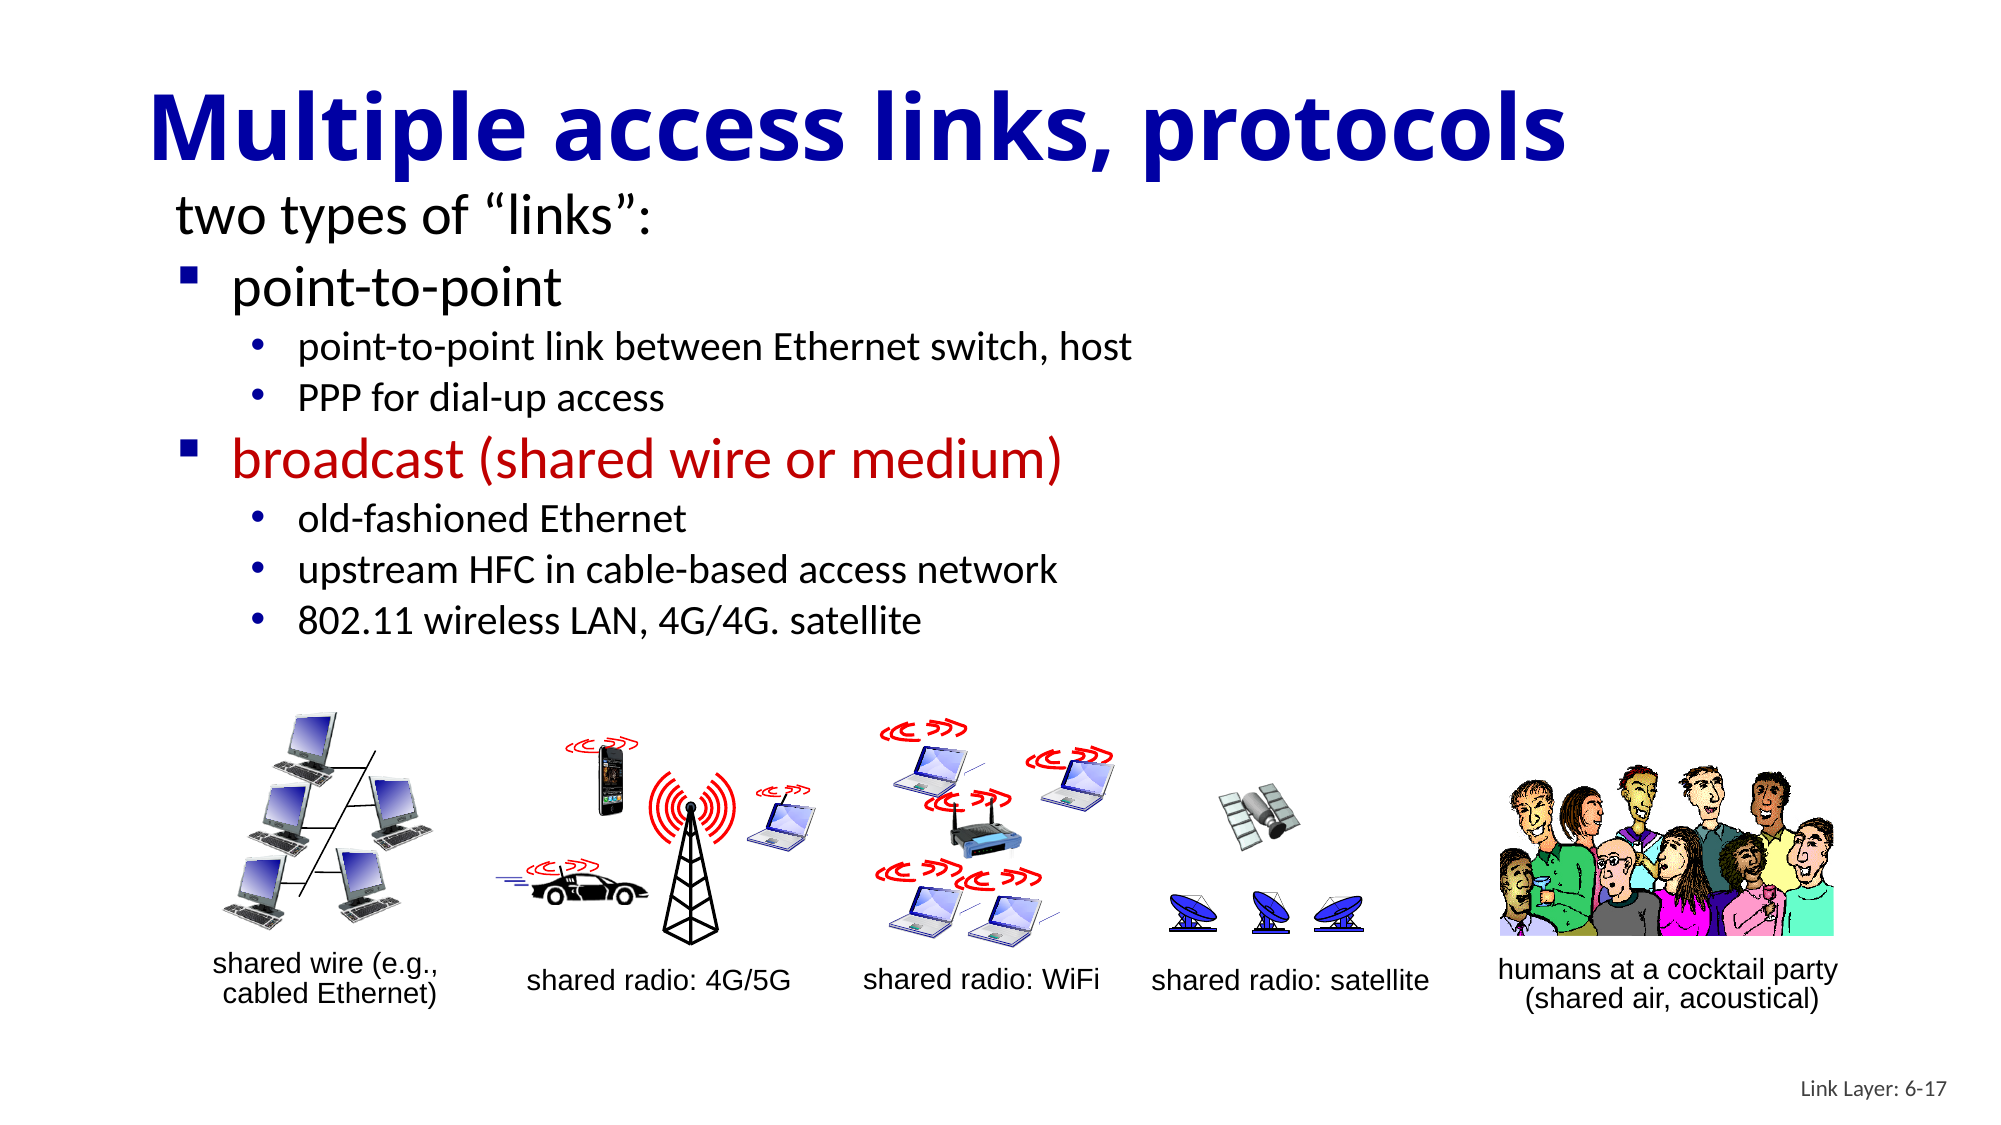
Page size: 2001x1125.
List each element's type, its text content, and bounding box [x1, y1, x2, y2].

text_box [256, 708, 339, 793]
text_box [1252, 891, 1289, 934]
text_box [1169, 894, 1217, 932]
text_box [1314, 896, 1364, 931]
picture [1500, 764, 1834, 936]
title Multiple access links, protocols [131, 57, 1857, 205]
text_box shared wire (e.g., cabled Ethernet) [198, 942, 463, 1017]
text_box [366, 772, 449, 857]
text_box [206, 851, 289, 936]
text_box shared radio: 4G/5G [511, 959, 807, 1004]
text_box shared radio: WiFi [848, 958, 1116, 1003]
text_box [1026, 746, 1115, 813]
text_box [880, 719, 986, 799]
text_box shared radio: satellite [1136, 959, 1453, 1004]
text_box two types of “links”: point-to-point point-to-point link between Ethernet switch, host PPP for dial-up access broadcast (shared wire or medium) old-fashioned Ethernet upstream HFC in cable-based access network 802.11 wireless LAN, 4G/4G. satellite [160, 179, 1436, 720]
slide_number Link Layer: 6-17 [1512, 1056, 1963, 1117]
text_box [231, 778, 314, 864]
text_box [333, 844, 417, 929]
picture [1214, 777, 1307, 857]
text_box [876, 859, 981, 940]
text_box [925, 789, 1022, 859]
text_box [955, 868, 1060, 949]
text_box humans at a cocktail party (shared air, acoustical) [1453, 948, 1892, 1023]
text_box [495, 736, 816, 945]
